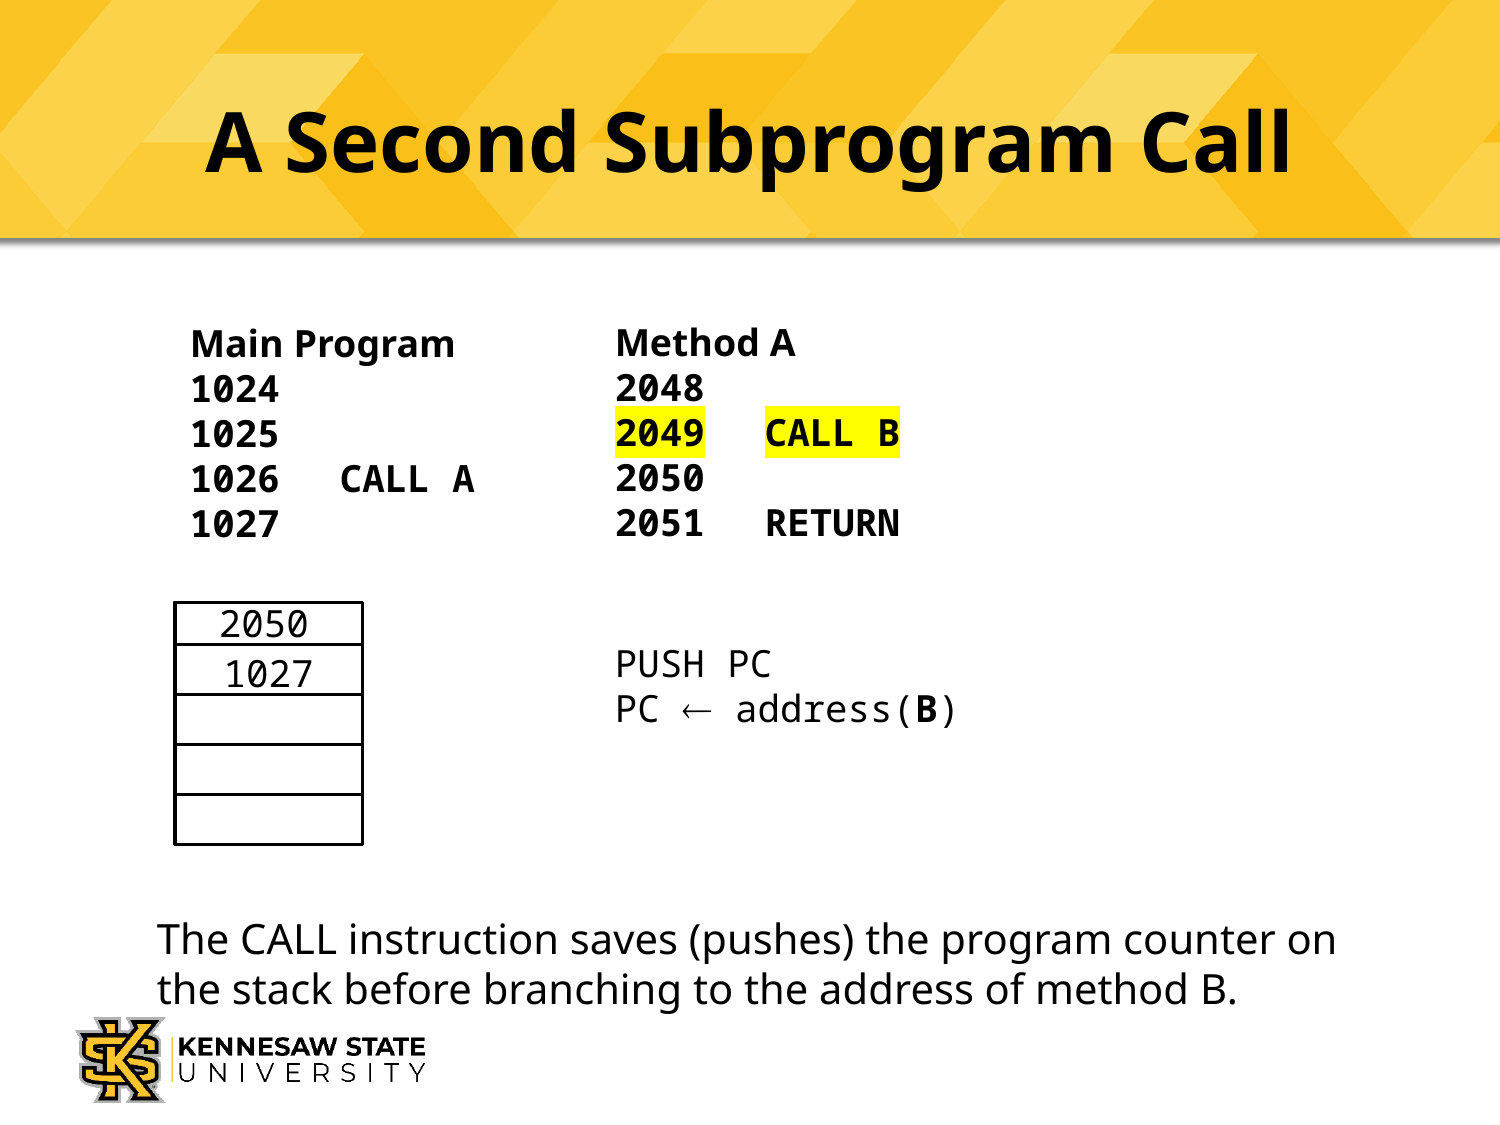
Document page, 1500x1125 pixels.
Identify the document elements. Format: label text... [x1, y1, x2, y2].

picture [0, 0, 1500, 251]
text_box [174, 591, 363, 845]
text_box Method A 2048 2049 CALL B 2050 2051 RETURN [600, 311, 1000, 552]
title A Second Subprogram Call [75, 45, 1425, 233]
text_box Main Program 1024 1025 1026 CALL A 1027 [174, 312, 575, 553]
text_box PUSH PC PC  address(B) [600, 633, 1000, 738]
picture [75, 1017, 425, 1103]
text_box The CALL instruction saves (pushes) the program counter on the stack before branching to the address of method B. [142, 905, 1363, 1020]
